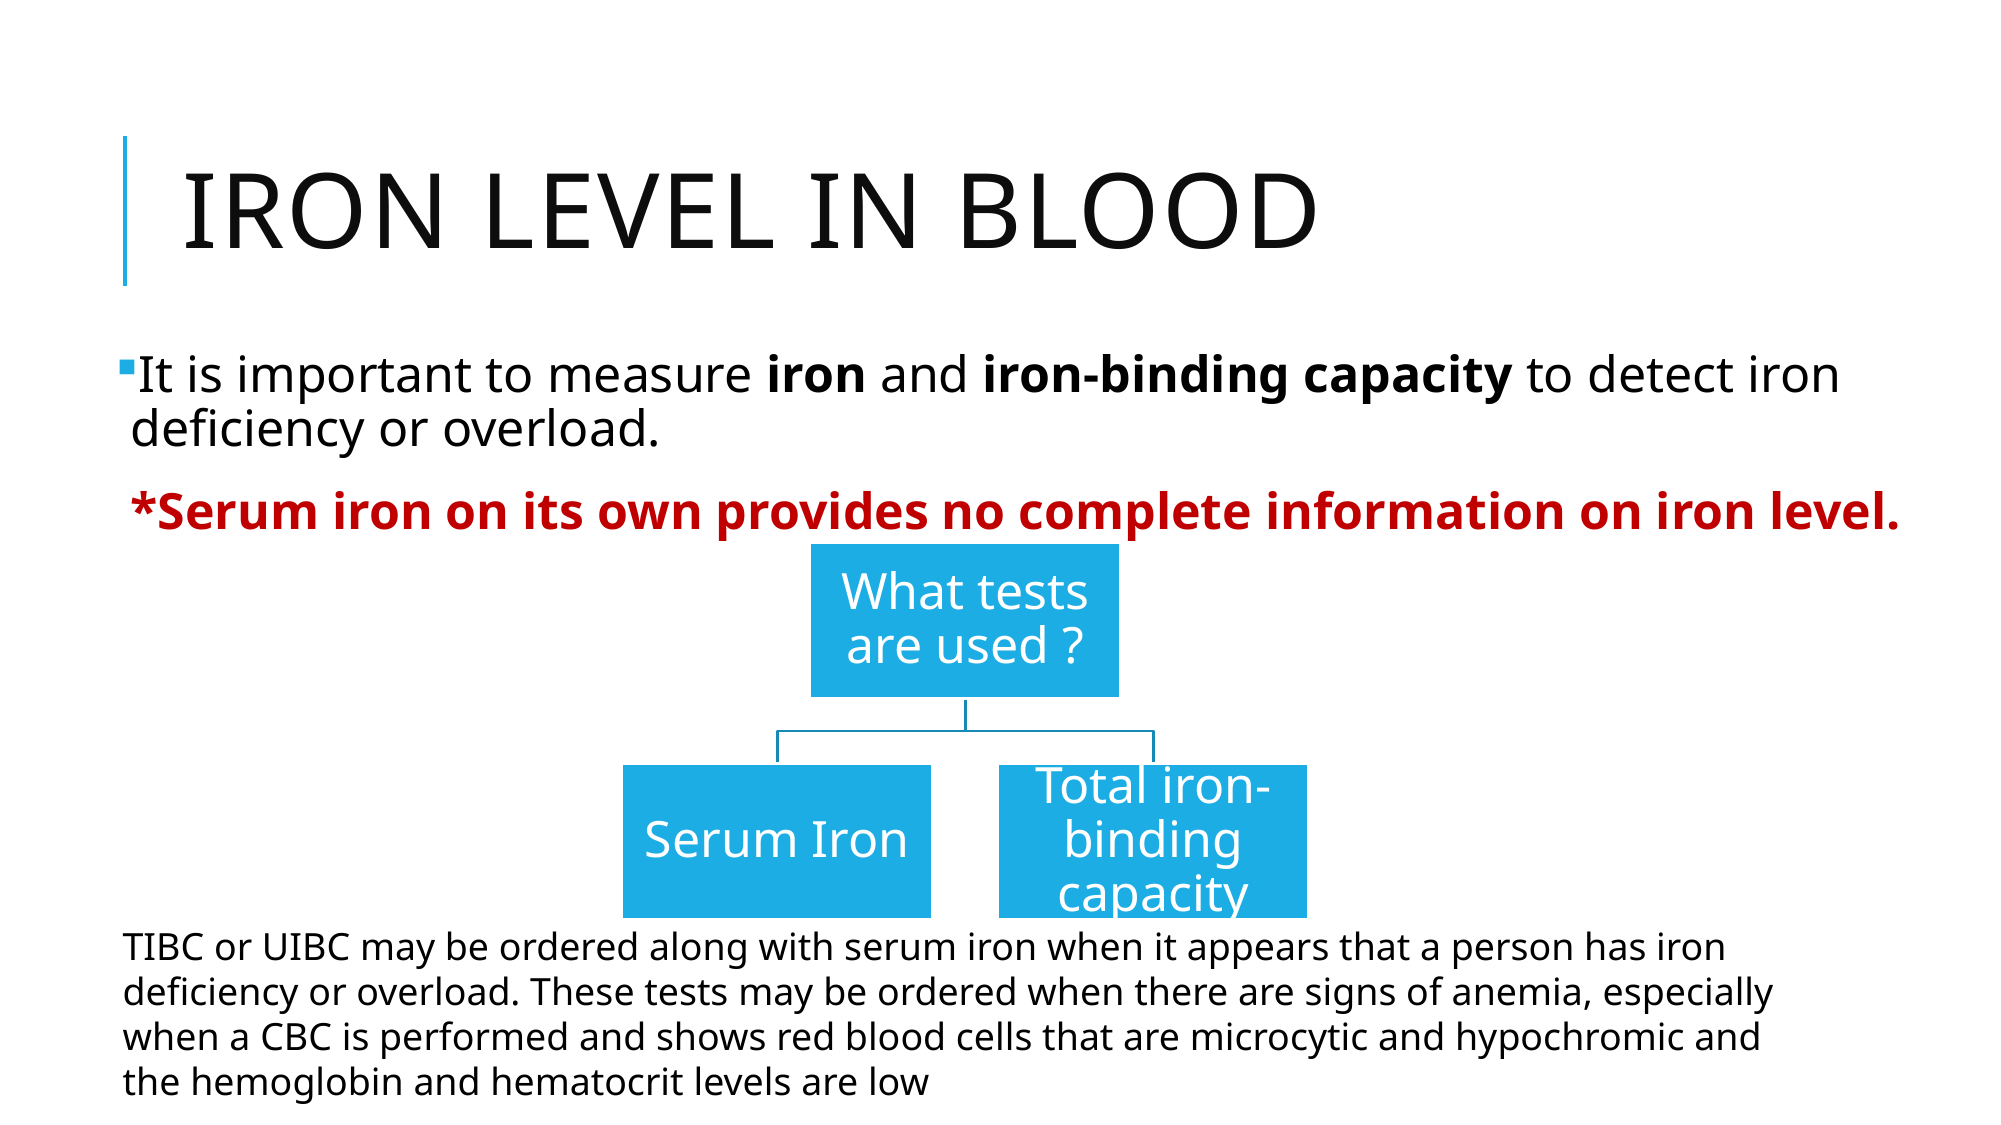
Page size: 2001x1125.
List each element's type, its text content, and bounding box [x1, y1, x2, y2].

text_box TIBC or UIBC may be ordered along with serum iron when it appears that a person has iron deficiency or overload. These tests may be ordered when there are signs of anemia, especially when a CBC is performed and shows red blood cells that are microcytic and hypochromic and the hemoglobin and hematocrit levels are low [108, 916, 1867, 1111]
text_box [293, 542, 1637, 920]
title Iron level in blood [168, 96, 1763, 341]
list It is important to measure iron and iron-binding capacity to detect iron deficiency or overload. *Serum iron on its own provides no complete information on iron level. [108, 341, 1918, 990]
